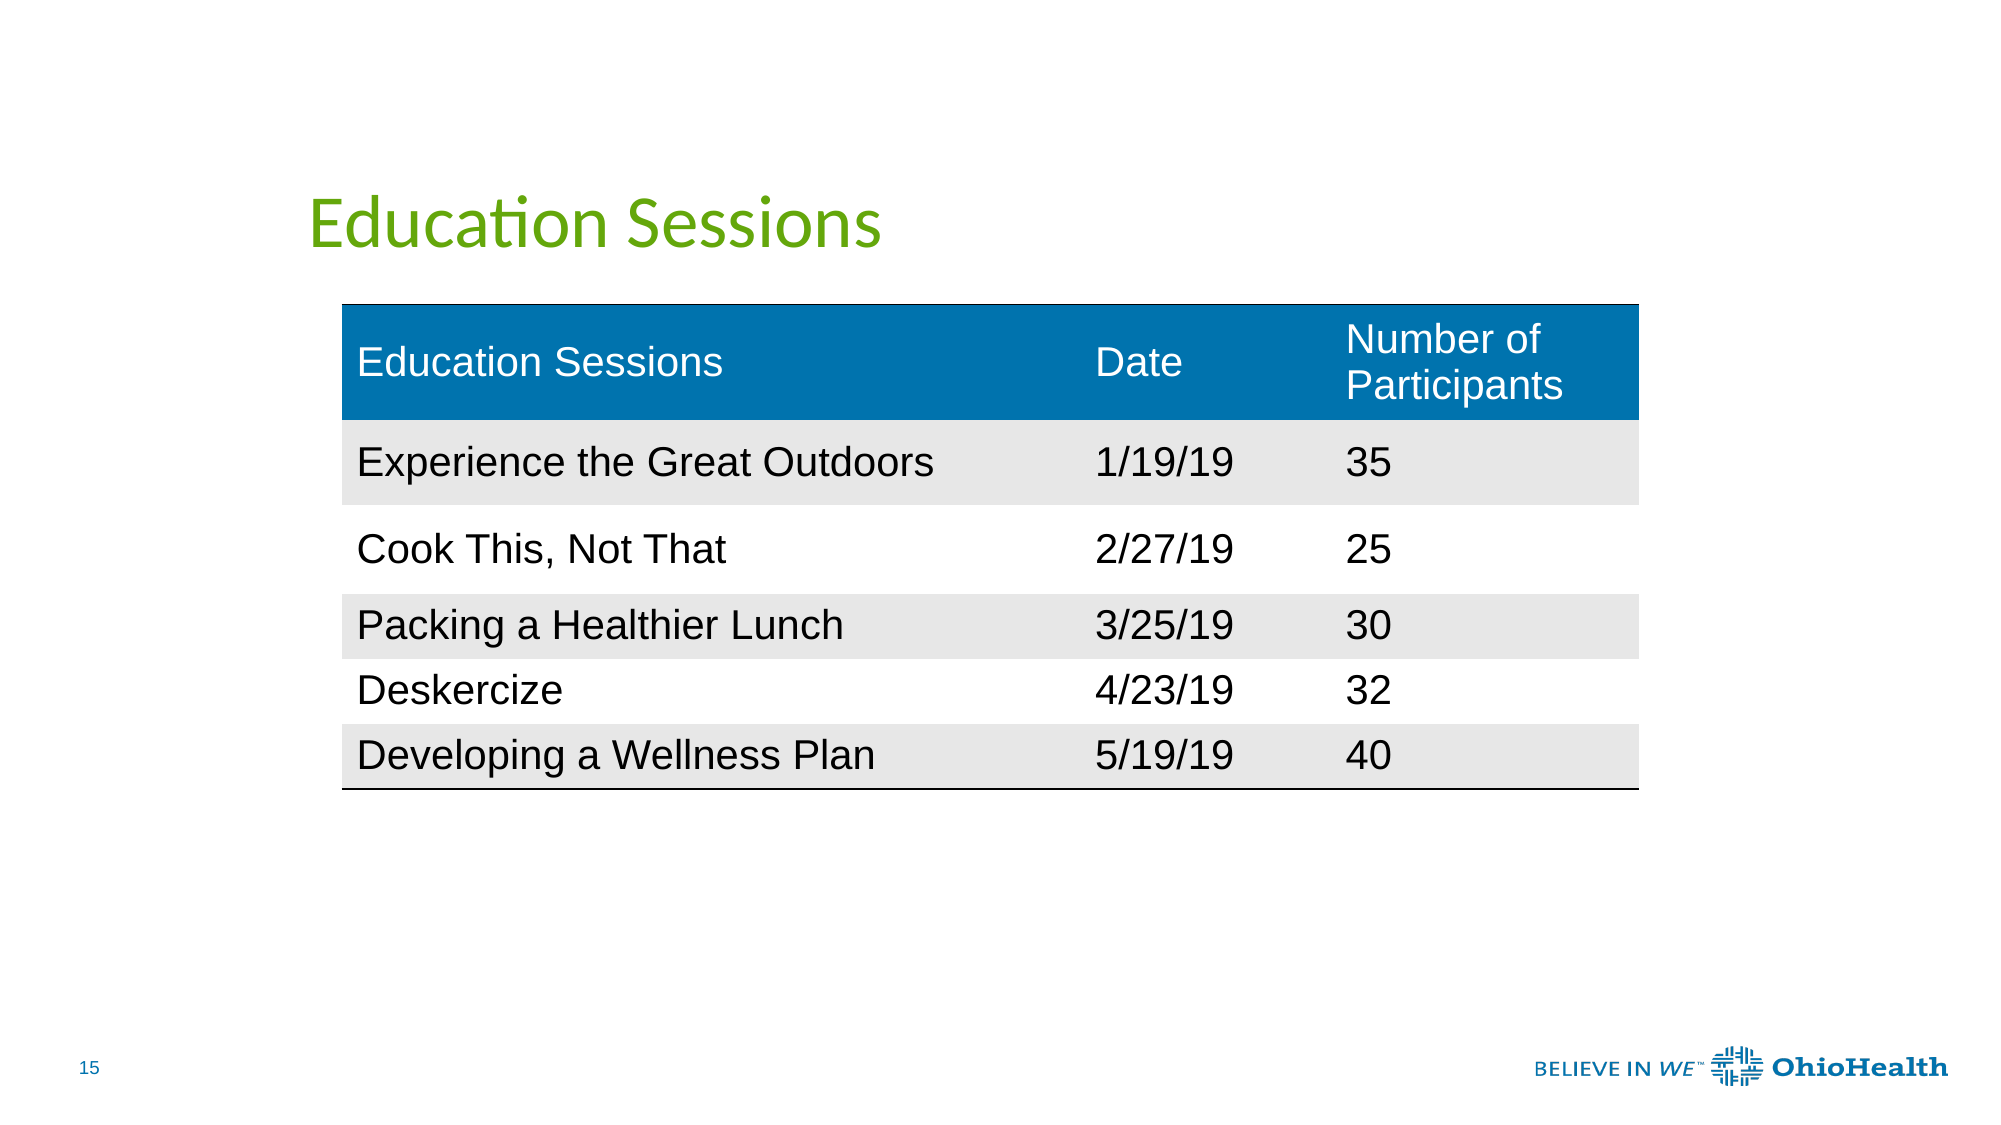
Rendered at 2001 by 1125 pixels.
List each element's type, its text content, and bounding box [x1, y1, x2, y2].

table_cell 35 [1331, 420, 1639, 505]
table_cell 5/19/19 [1080, 724, 1331, 788]
table_cell Cook This, Not That [342, 505, 1080, 594]
table_cell 30 [1331, 594, 1639, 659]
table_cell Experience the Great Outdoors [342, 420, 1080, 505]
table_header Date [1080, 305, 1331, 420]
table_cell 1/19/19 [1080, 420, 1331, 505]
table_cell 2/27/19 [1080, 505, 1331, 594]
table_cell 32 [1331, 659, 1639, 724]
slide_number 15 [0, 1055, 100, 1116]
table_cell 3/25/19 [1080, 594, 1331, 659]
table_cell 4/23/19 [1080, 659, 1331, 724]
table_header Education Sessions [342, 305, 1080, 420]
table_cell 25 [1331, 505, 1639, 594]
table_cell Developing a Wellness Plan [342, 724, 1080, 788]
text_box Education Sessions [308, 172, 1679, 263]
table_cell Deskercize [342, 659, 1080, 724]
table_cell 40 [1331, 724, 1639, 788]
table_header Number of Participants [1331, 305, 1639, 420]
table_cell Packing a Healthier Lunch [342, 594, 1080, 659]
